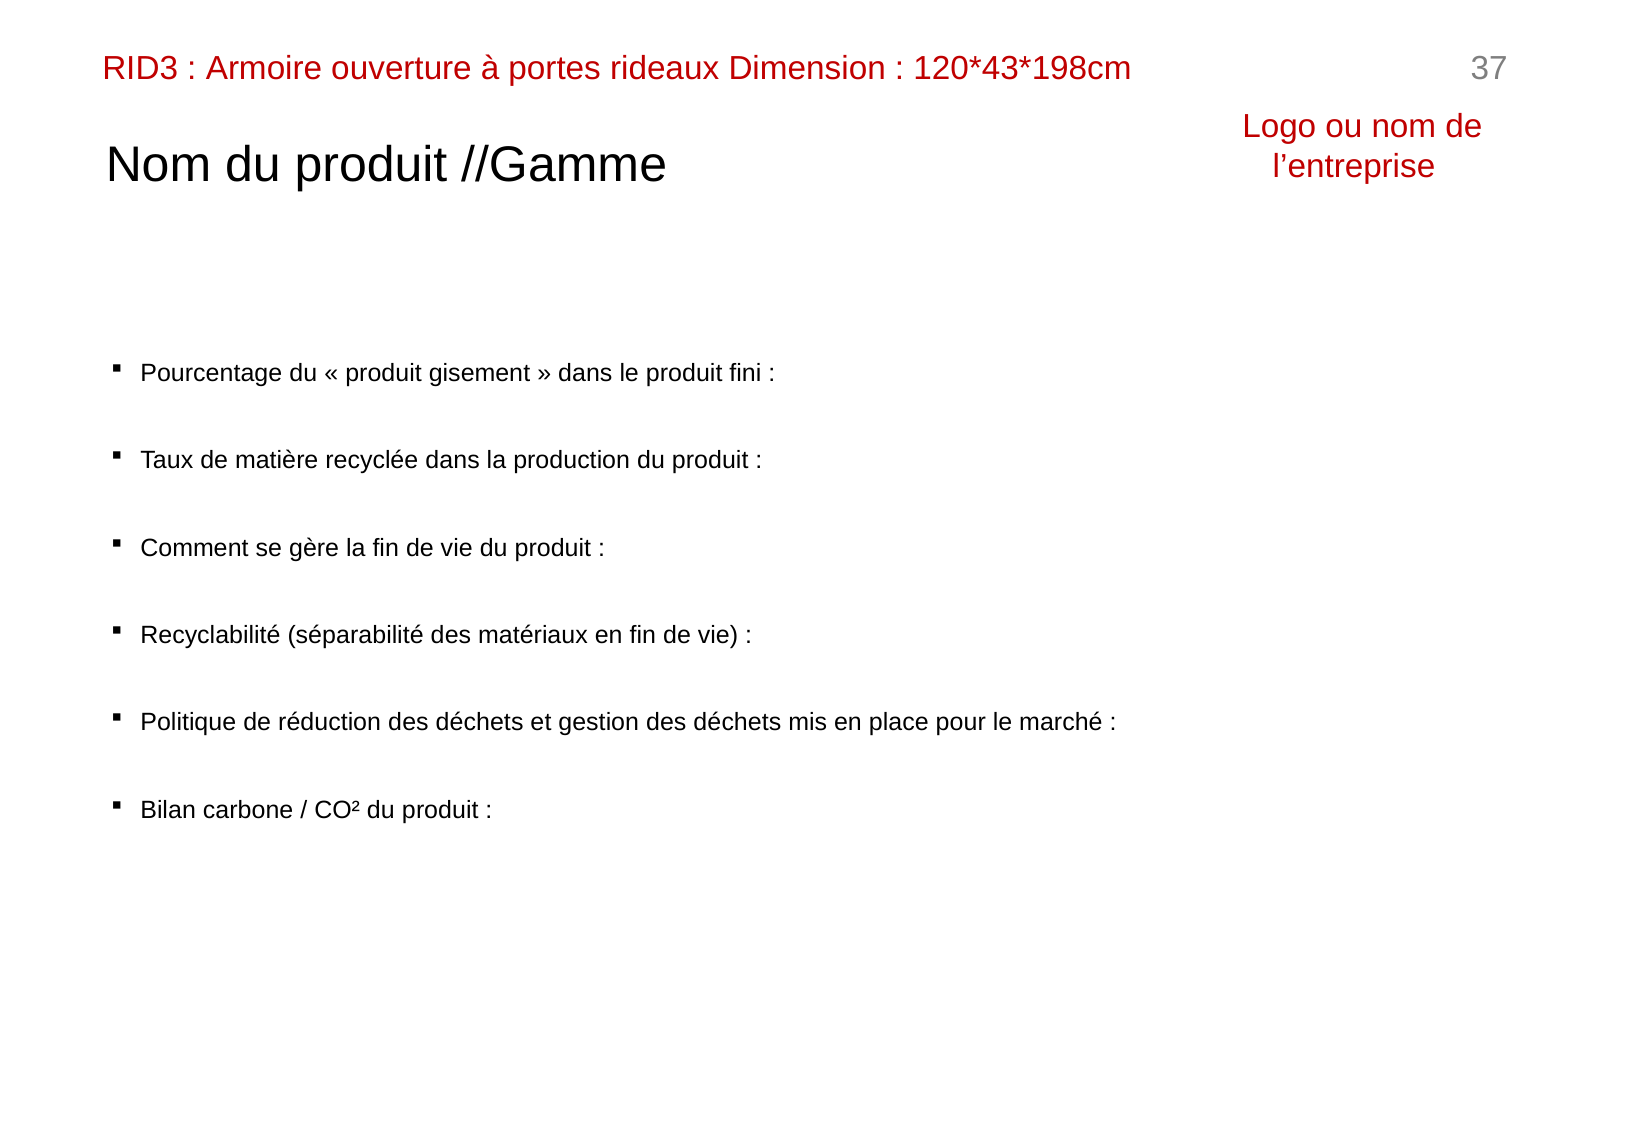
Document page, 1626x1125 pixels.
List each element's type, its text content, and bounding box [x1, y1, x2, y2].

list Nom du produit //Gamme [91, 109, 1523, 215]
slide_number 37 [1426, 19, 1523, 91]
text_box Pourcentage du « produit gisement » dans le produit fini : Taux de matière recyclée dans la production du produit : Comment se gère la fin de vie du produit : Recyclabilité (séparabilité des matériaux en fin de vie) : Politique de réduction des déchets et gestion des déchets mis en place pour le marché : Bilan carbone / CO² du produit : [81, 304, 1333, 1067]
text_box Logo ou nom de l’entreprise [1141, 91, 1567, 197]
title RID3 : Armoire ouverture à portes rideaux Dimension : 120*43*198cm [102, 19, 1426, 109]
